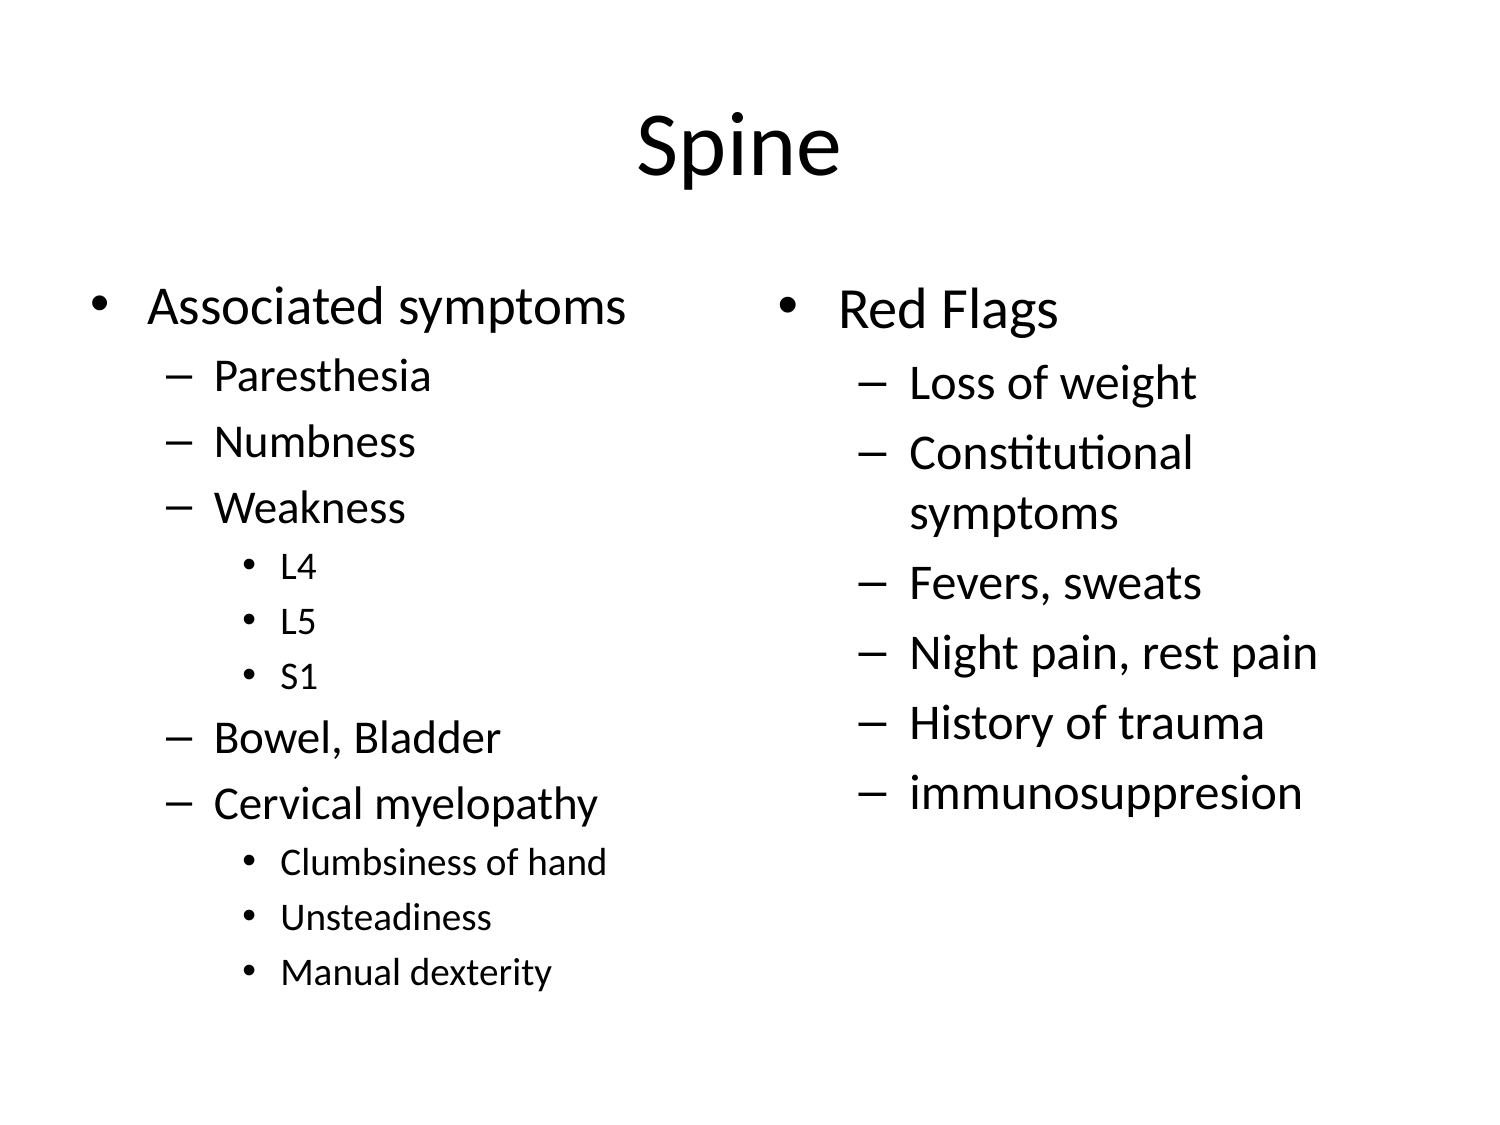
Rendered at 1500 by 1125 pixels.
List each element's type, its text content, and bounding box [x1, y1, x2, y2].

title Spine [75, 45, 1425, 233]
list Red Flags Loss of weight Constitutional symptoms Fevers, sweats Night pain, rest pain History of trauma immunosuppresion [762, 262, 1425, 1005]
list Associated symptoms Paresthesia Numbness Weakness L4 L5 S1 Bowel, Bladder Cervical myelopathy Clumbsiness of hand Unsteadiness Manual dexterity [75, 262, 738, 1005]
